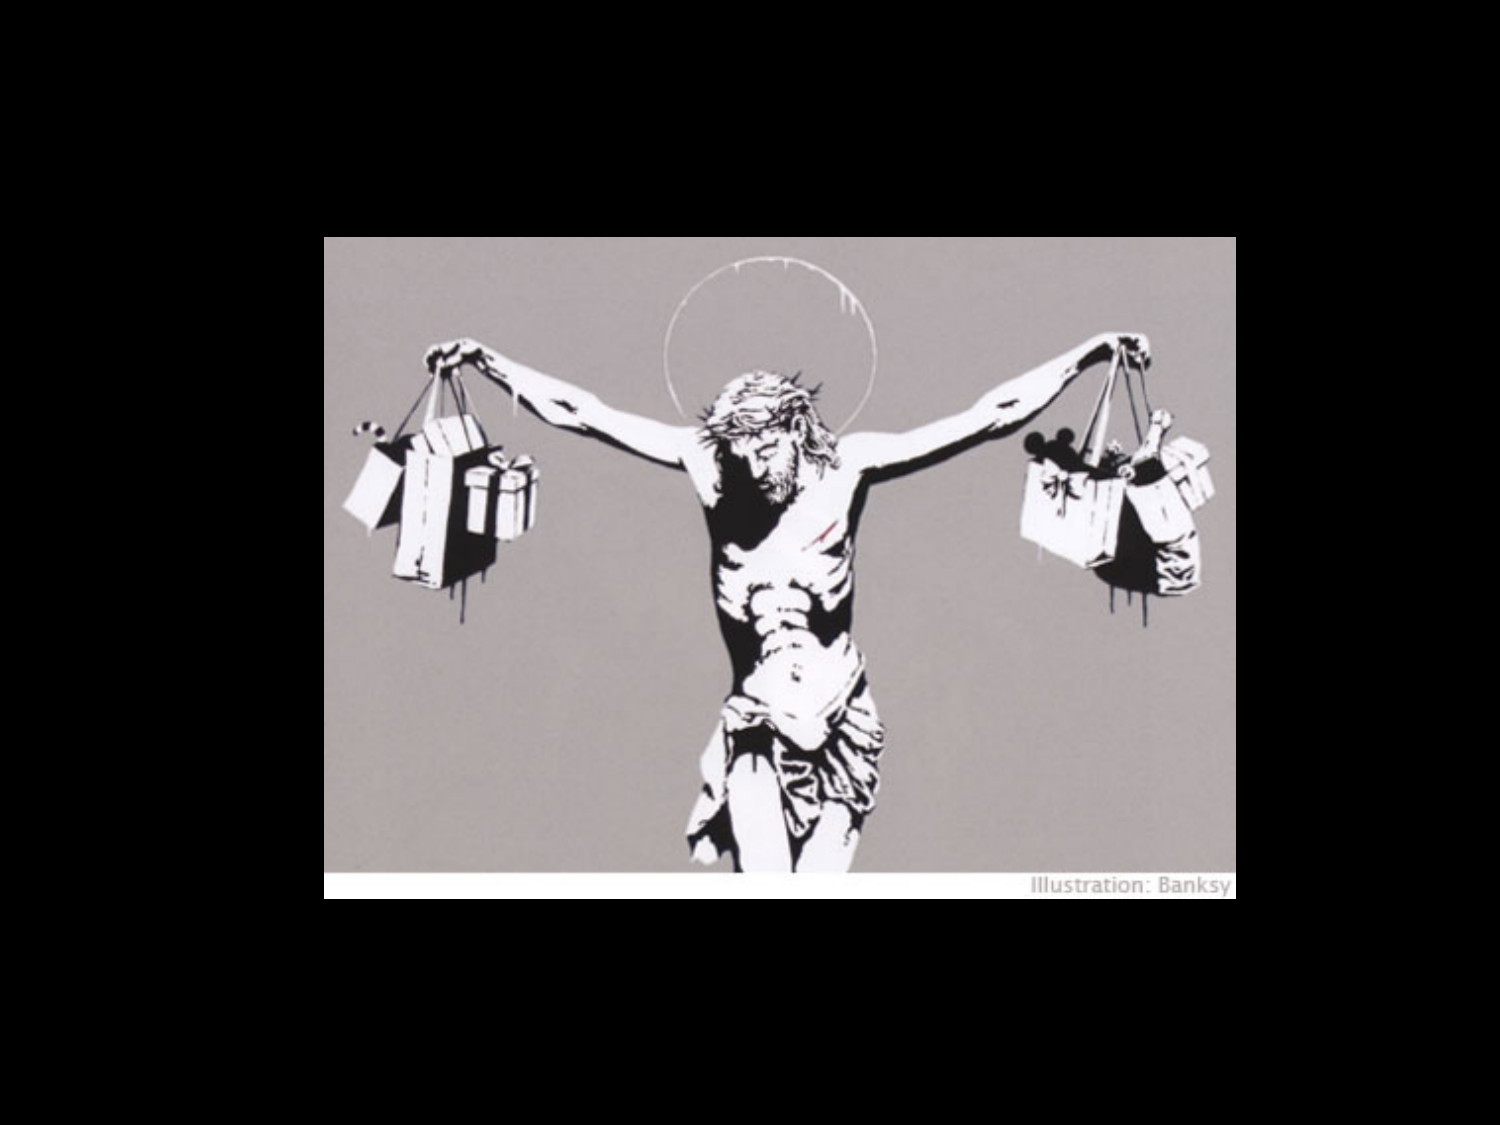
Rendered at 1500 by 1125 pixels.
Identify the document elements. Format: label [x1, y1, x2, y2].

picture [324, 237, 1236, 900]
